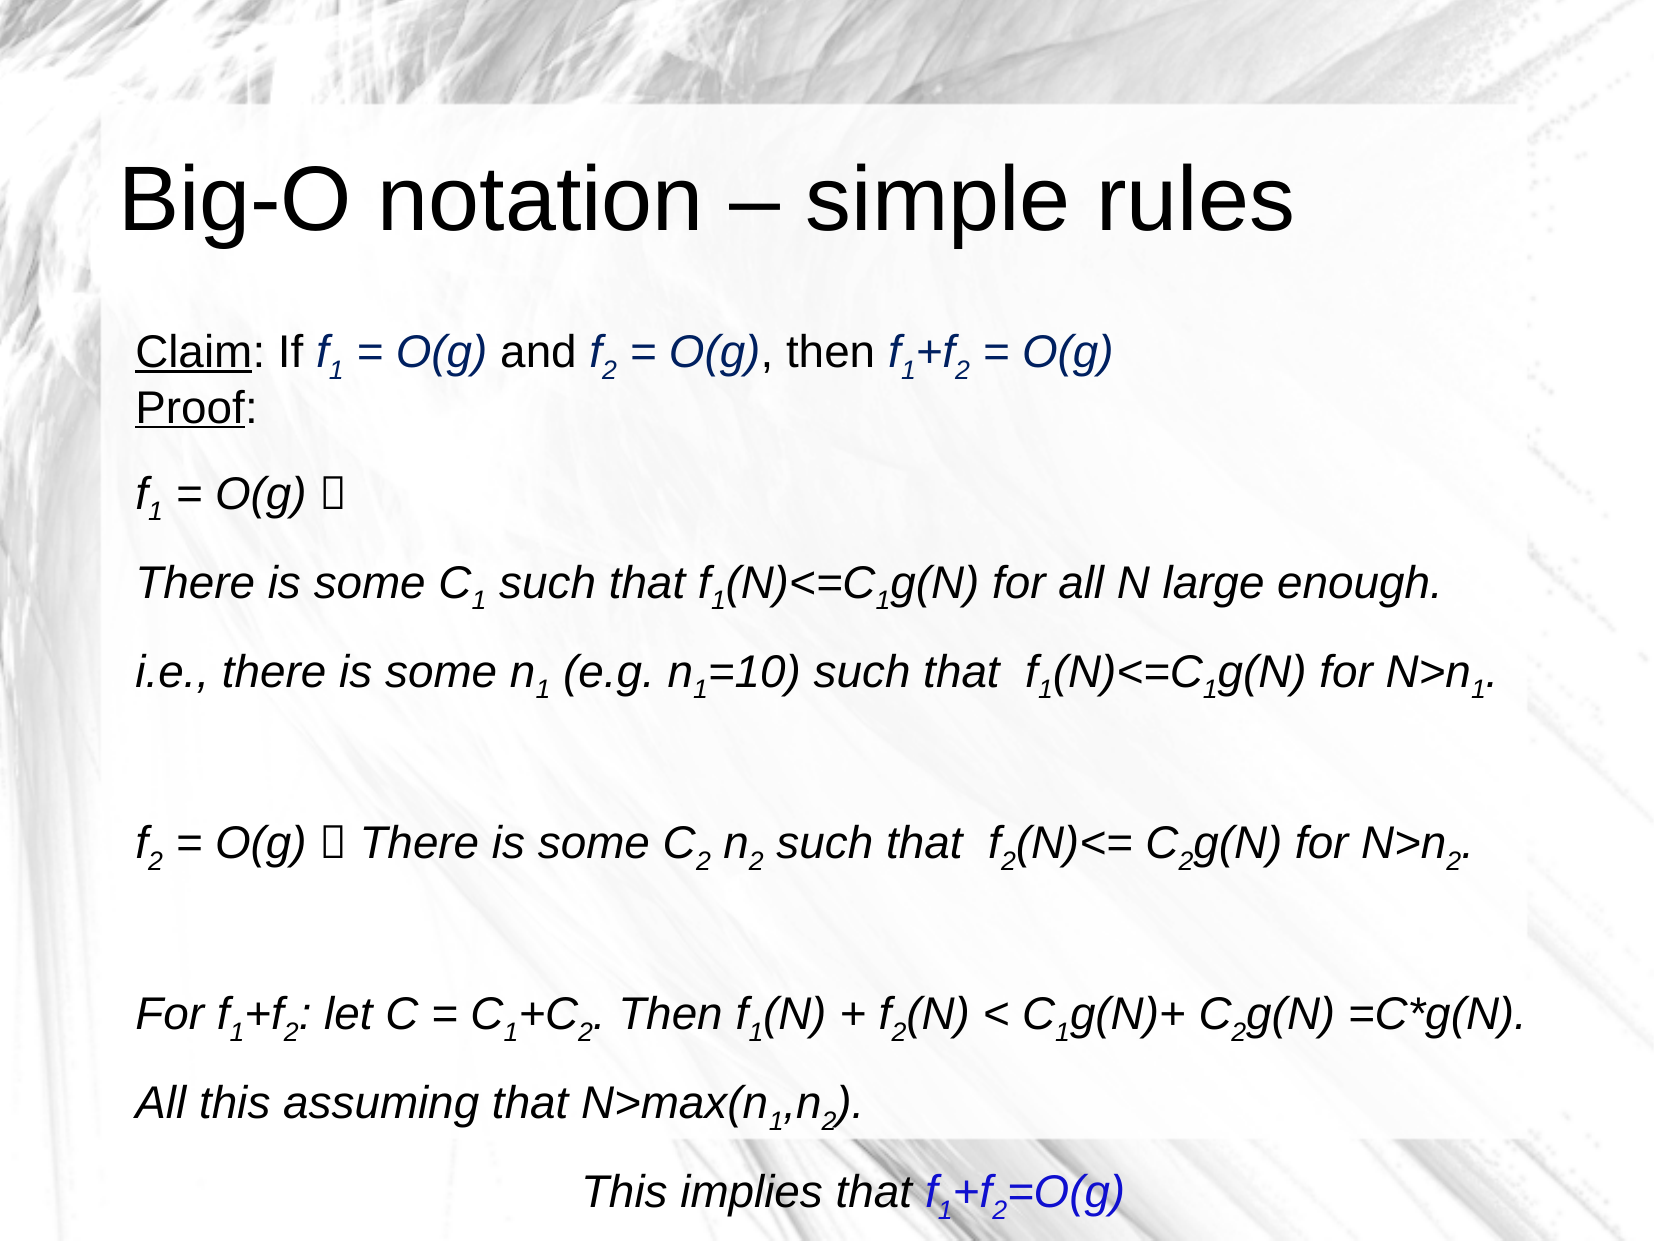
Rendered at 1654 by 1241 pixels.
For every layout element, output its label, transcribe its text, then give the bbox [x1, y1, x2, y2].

list Claim: If f1 = O(g) and f2 = O(g), then f1+f2 = O(g) Proof: f1 = O(g)  There is some C1 such that f1(N)<=C1g(N) for all N large enough. i.e., there is some n1 (e.g. n1=10) such that f1(N)<=C1g(N) for N>n1. f2 = O(g)  There is some C2 n2 such that f2(N)<= C2g(N) for N>n2. For f1+f2: let C = C1+C2. Then f1(N) + f2(N) < C1g(N)+ C2g(N) =C*g(N). All this assuming that N>max(n1,n2). This implies that f1+f2=O(g) [118, 319, 1571, 1109]
picture [0, 0, 1654, 1241]
title Big-O notation – simple rules [118, 112, 1506, 281]
